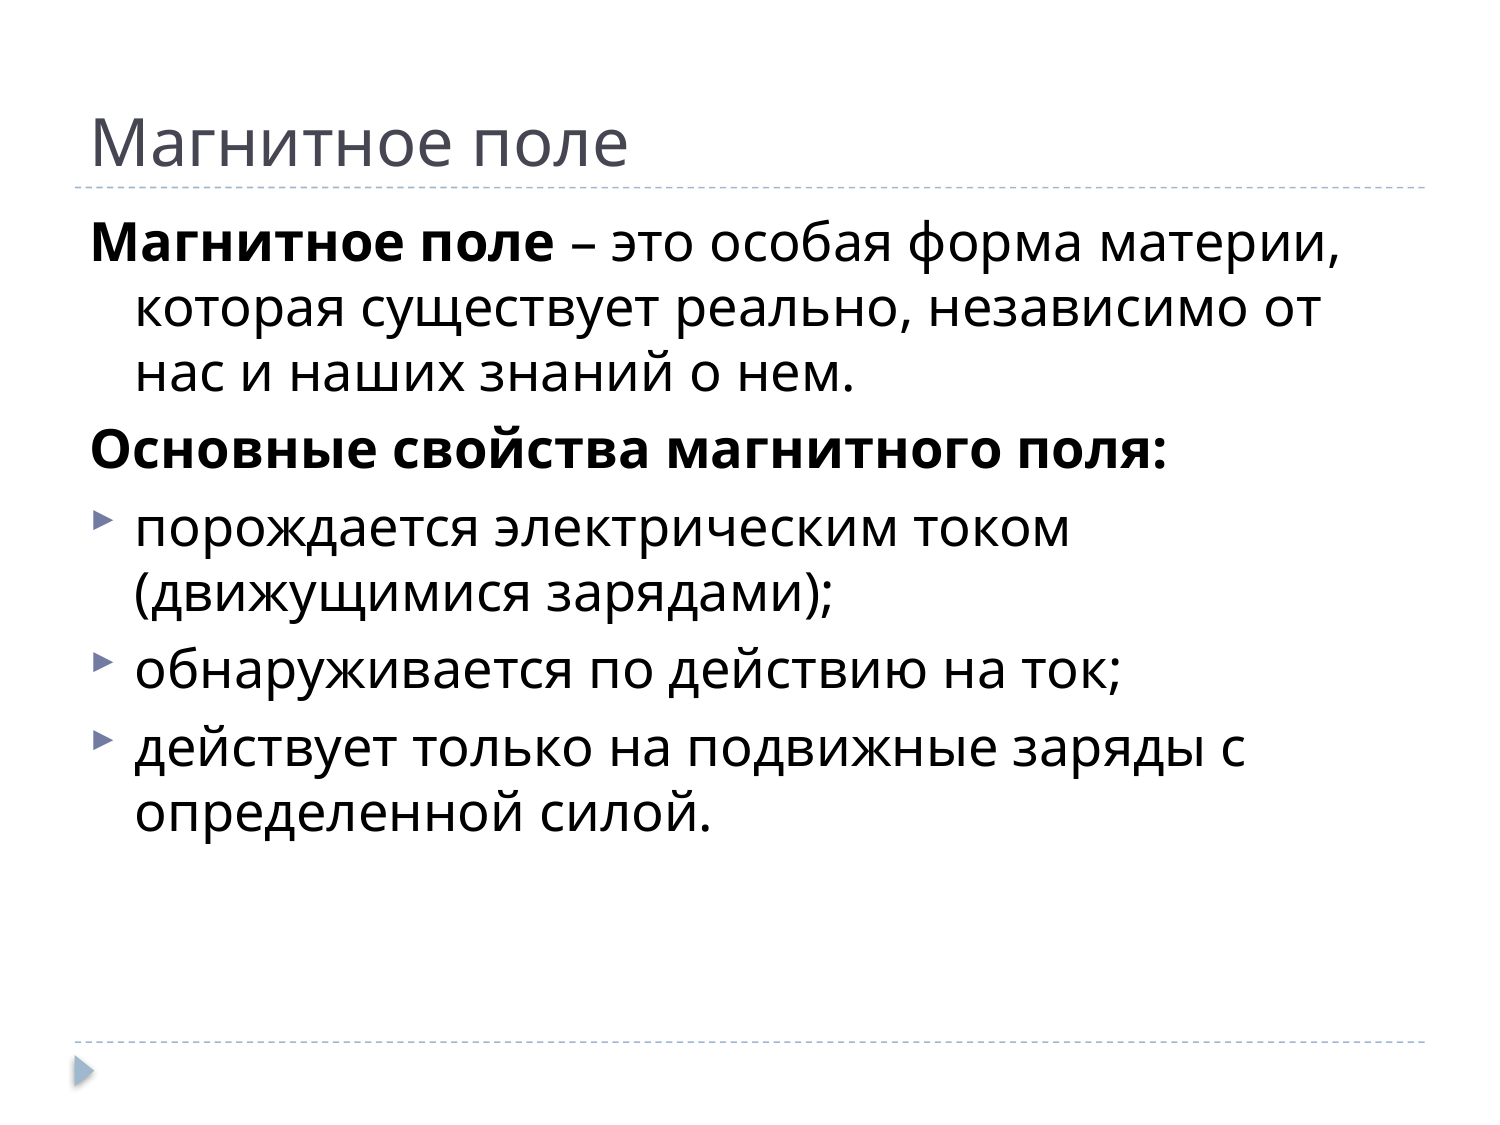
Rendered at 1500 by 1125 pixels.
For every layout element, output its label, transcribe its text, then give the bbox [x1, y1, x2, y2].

list Магнитное поле – это особая форма материи, которая существует реально, независимо от нас и наших знаний о нем. Основные свойства магнитного поля: порождается электрическим током (движущимися зарядами); обнаруживается по действию на ток; действует только на подвижные заряды с определенной силой. [75, 200, 1425, 1010]
title Магнитное поле [75, 24, 1425, 188]
